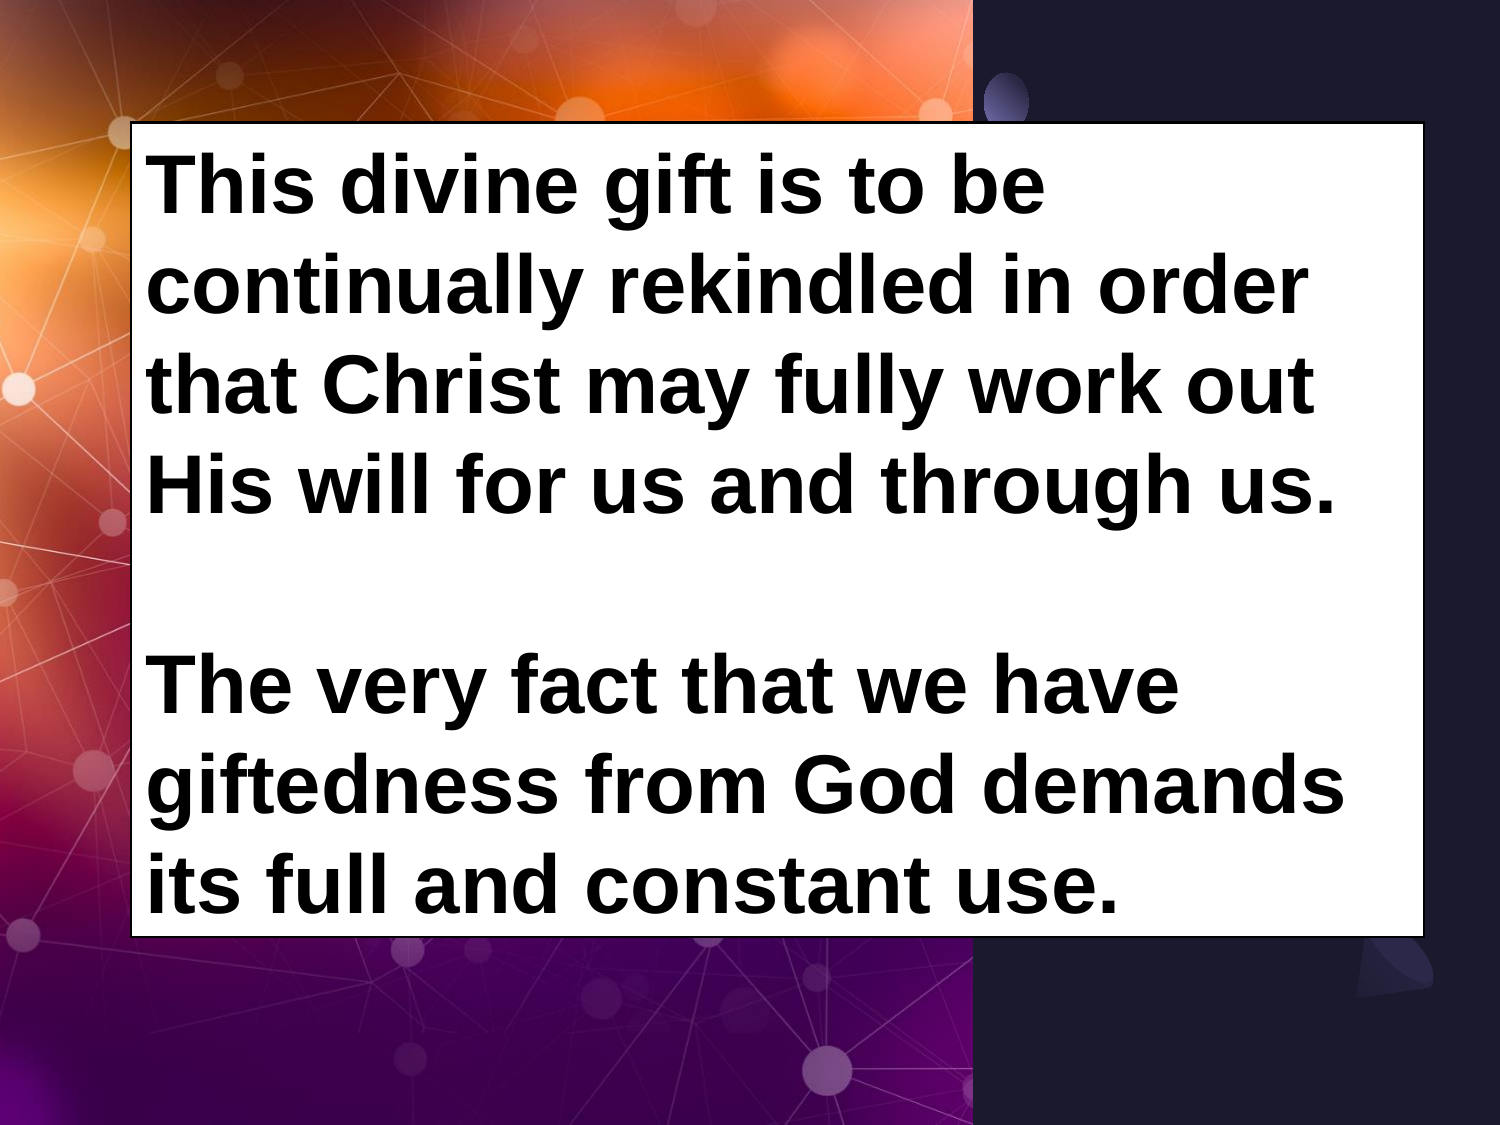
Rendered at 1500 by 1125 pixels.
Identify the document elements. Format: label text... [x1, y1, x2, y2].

text_box This divine gift is to be continually rekindled in order that Christ may fully work out His will for us and through us. The very fact that we have giftedness from God demands its full and constant use. [973, 121, 1425, 938]
picture [0, 0, 973, 1125]
